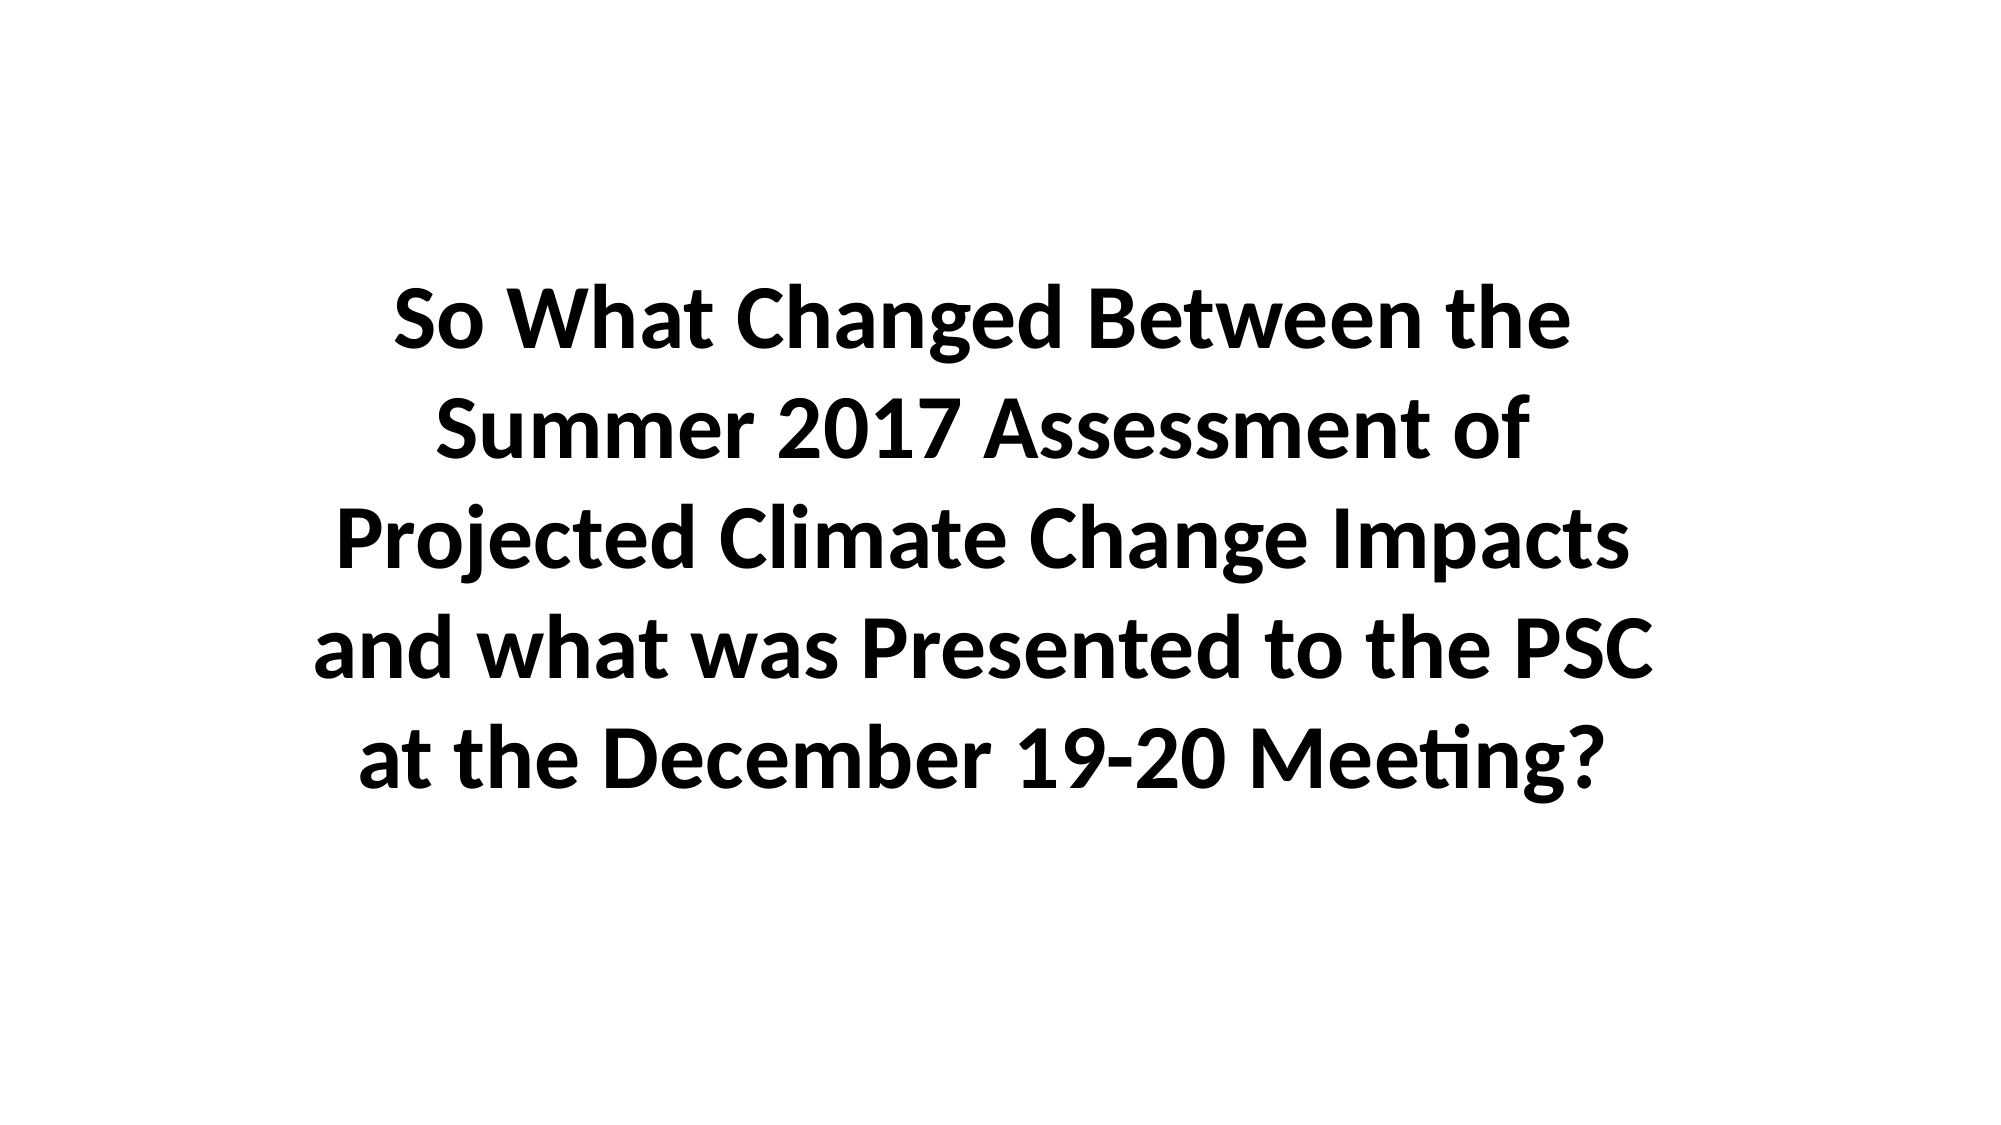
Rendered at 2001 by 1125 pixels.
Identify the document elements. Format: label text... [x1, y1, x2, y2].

text_box So What Changed Between the Summer 2017 Assessment of Projected Climate Change Impacts and what was Presented to the PSC at the December 19-20 Meeting? [279, 249, 1688, 814]
